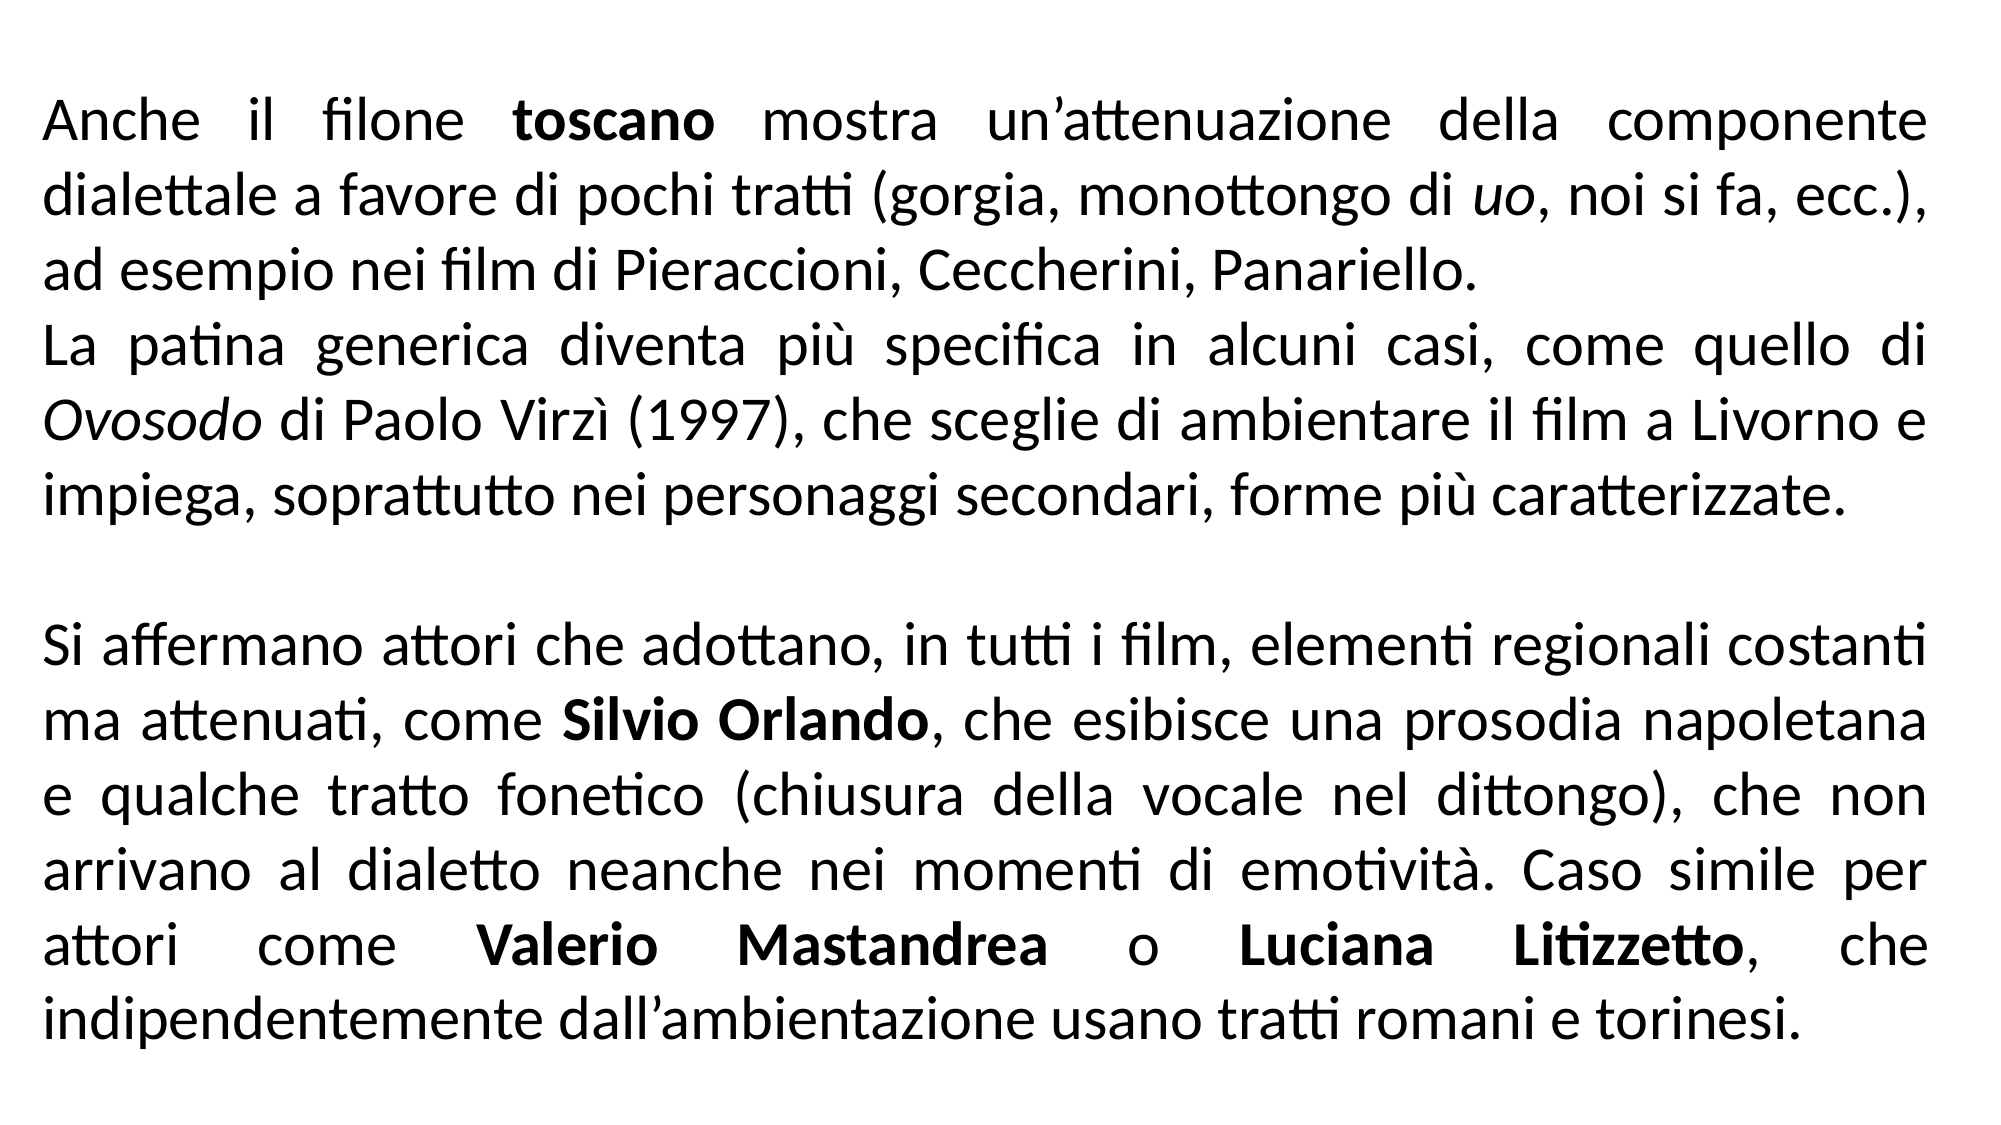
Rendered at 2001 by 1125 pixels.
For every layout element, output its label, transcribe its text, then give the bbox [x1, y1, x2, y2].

text_box Anche il filone toscano mostra un’attenuazione della componente dialettale a favore di pochi tratti (gorgia, monottongo di uo, noi si fa, ecc.), ad esempio nei film di Pieraccioni, Ceccherini, Panariello. La patina generica diventa più specifica in alcuni casi, come quello di Ovosodo di Paolo Virzì (1997), che sceglie di ambientare il film a Livorno e impiega, soprattutto nei personaggi secondari, forme più caratterizzate. Si affermano attori che adottano, in tutti i film, elementi regionali costanti ma attenuati, come Silvio Orlando, che esibisce una prosodia napoletana e qualche tratto fonetico (chiusura della vocale nel dittongo), che non arrivano al dialetto neanche nei momenti di emotività. Caso simile per attori come Valerio Mastandrea o Luciana Litizzetto, che indipendentemente dall’ambientazione usano tratti romani e torinesi. [27, 70, 1945, 1060]
